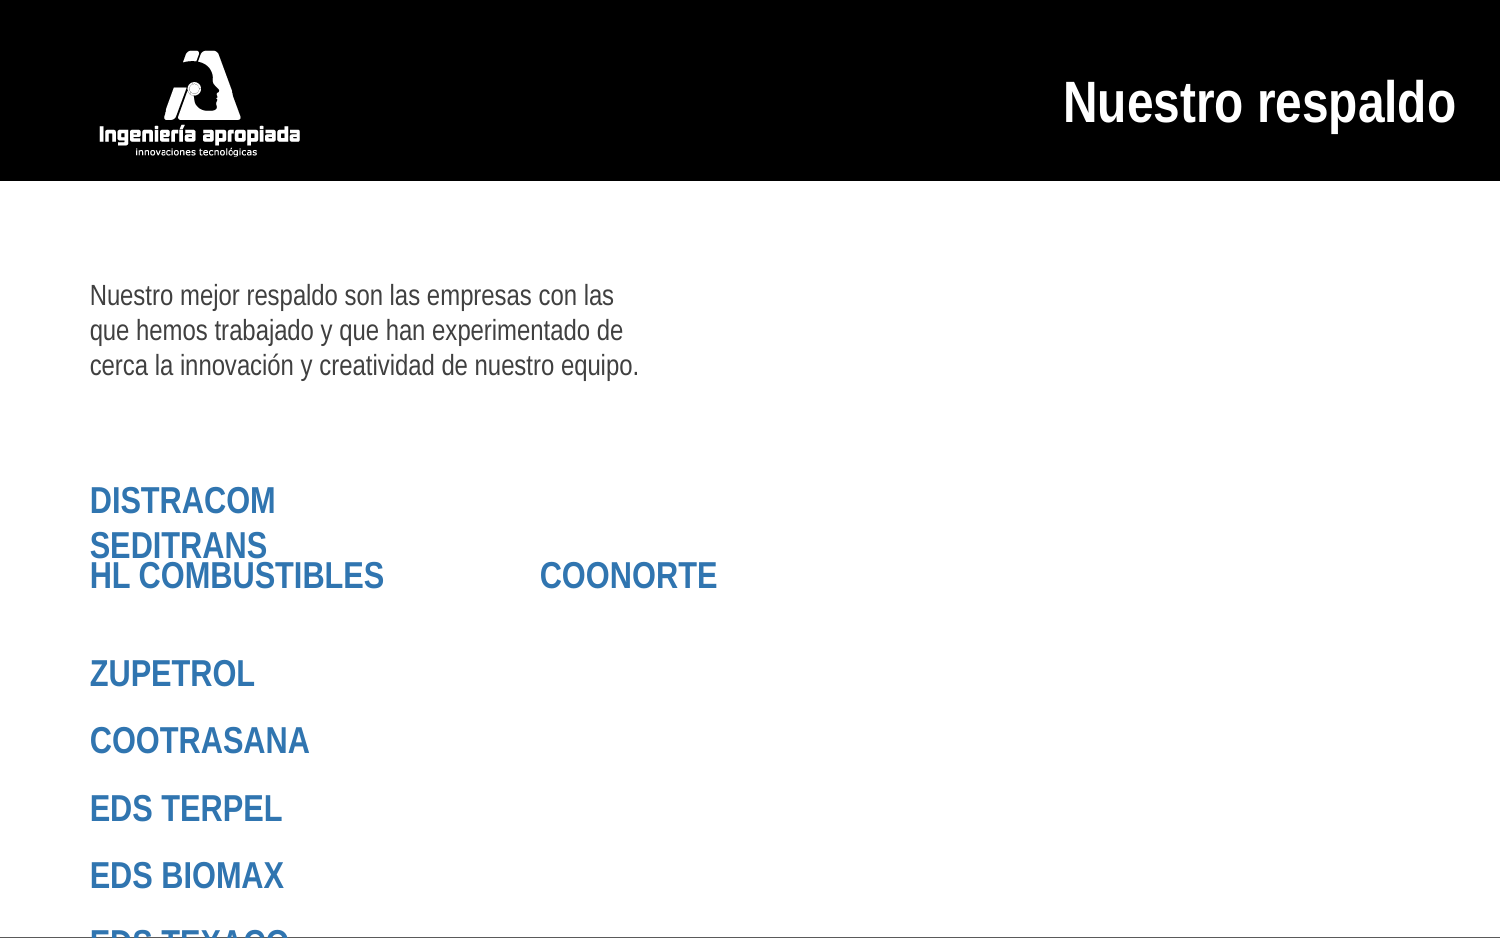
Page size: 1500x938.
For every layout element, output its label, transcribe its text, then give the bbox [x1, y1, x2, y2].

text_box ZUPETROL COOTRASANA EDS TERPEL EDS BIOMAX EDS TEXACO EDS PETROMIL [74, 618, 738, 694]
text_box [0, 180, 1500, 938]
picture [99, 50, 300, 157]
text_box DISTRACOM SEDITRANS [74, 468, 738, 544]
text_box Nuestro mejor respaldo son las empresas con las que hemos trabajado y que han experimentado de cerca la innovación y creatividad de nuestro equipo. [74, 268, 663, 344]
text_box Nuestro respaldo [837, 56, 1472, 157]
text_box HL COMBUSTIBLES COONORTE [75, 543, 800, 619]
